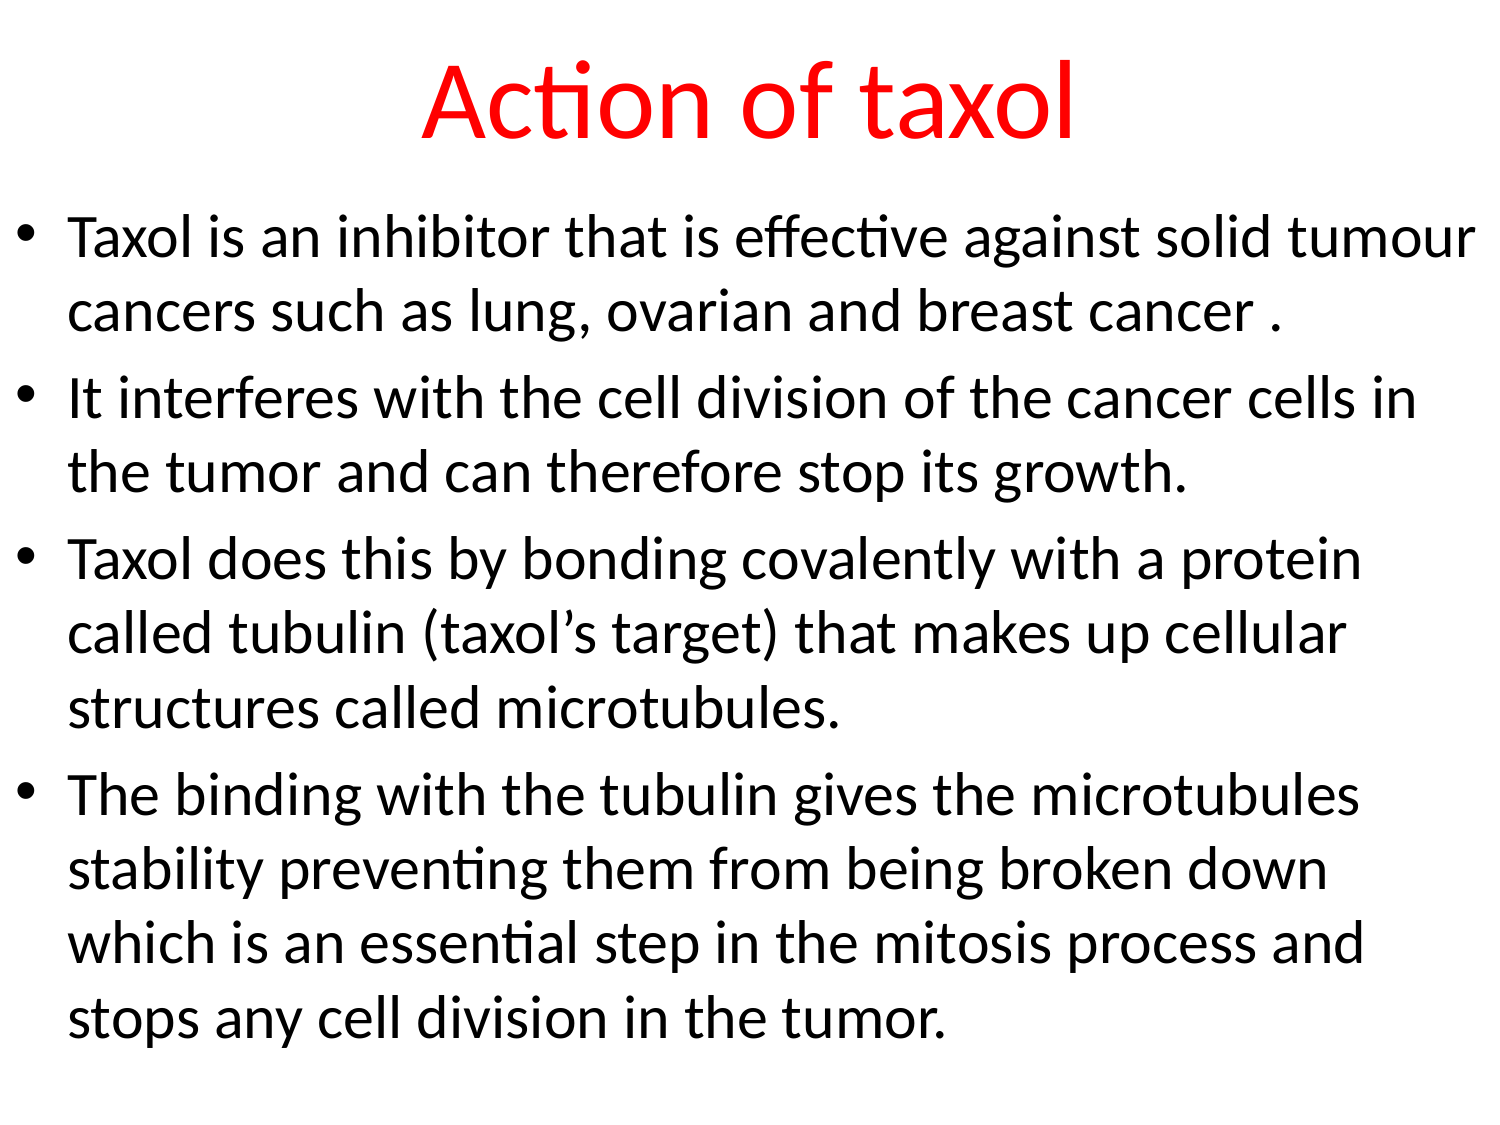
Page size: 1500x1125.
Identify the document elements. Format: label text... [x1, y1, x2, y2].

title Action of taxol [75, 0, 1425, 187]
list Taxol is an inhibitor that is effective against solid tumour cancers such as lung, ovarian and breast cancer . It interferes with the cell division of the cancer cells in the tumor and can therefore stop its growth. Taxol does this by bonding covalently with a protein called tubulin (taxol’s target) that makes up cellular structures called microtubules. The binding with the tubulin gives the microtubules stability preventing them from being broken down which is an essential step in the mitosis process and stops any cell division in the tumor. [0, 187, 1500, 1125]
